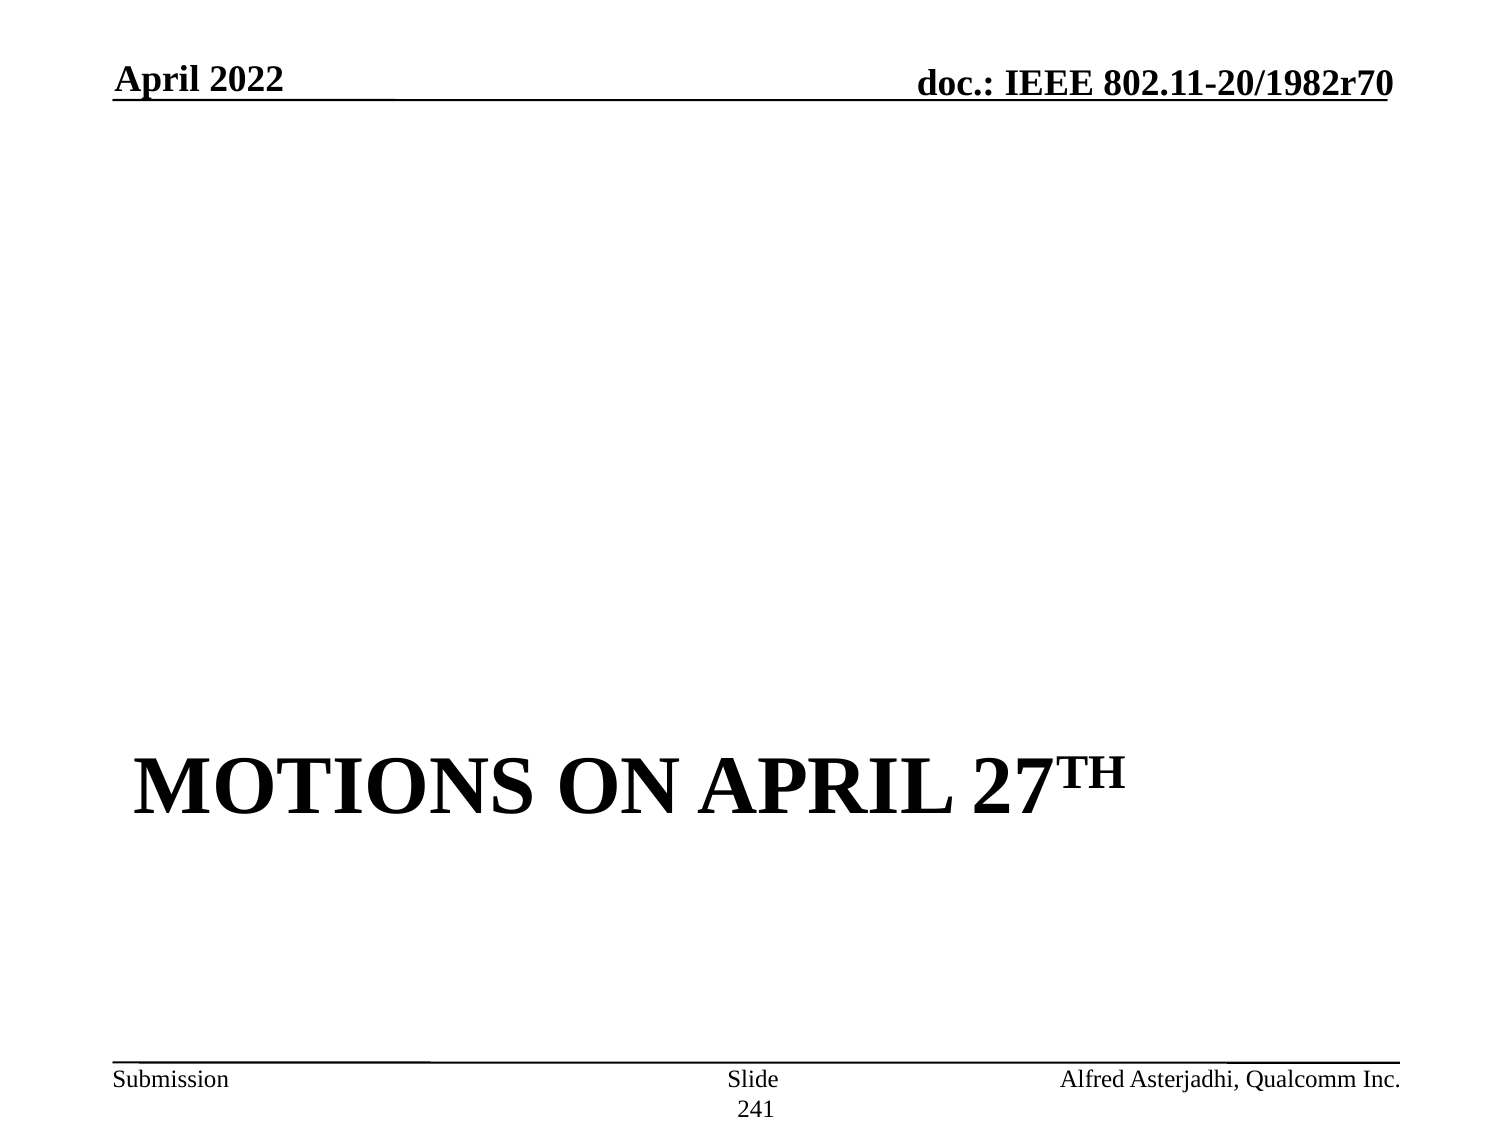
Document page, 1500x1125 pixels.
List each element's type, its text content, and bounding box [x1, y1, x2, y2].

title Motions on APRIL 27th [118, 722, 1394, 947]
footer Alfred Asterjadhi, Qualcomm Inc. [878, 1061, 1402, 1093]
slide_number Slide 241 [712, 1061, 800, 1123]
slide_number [114, 54, 423, 100]
